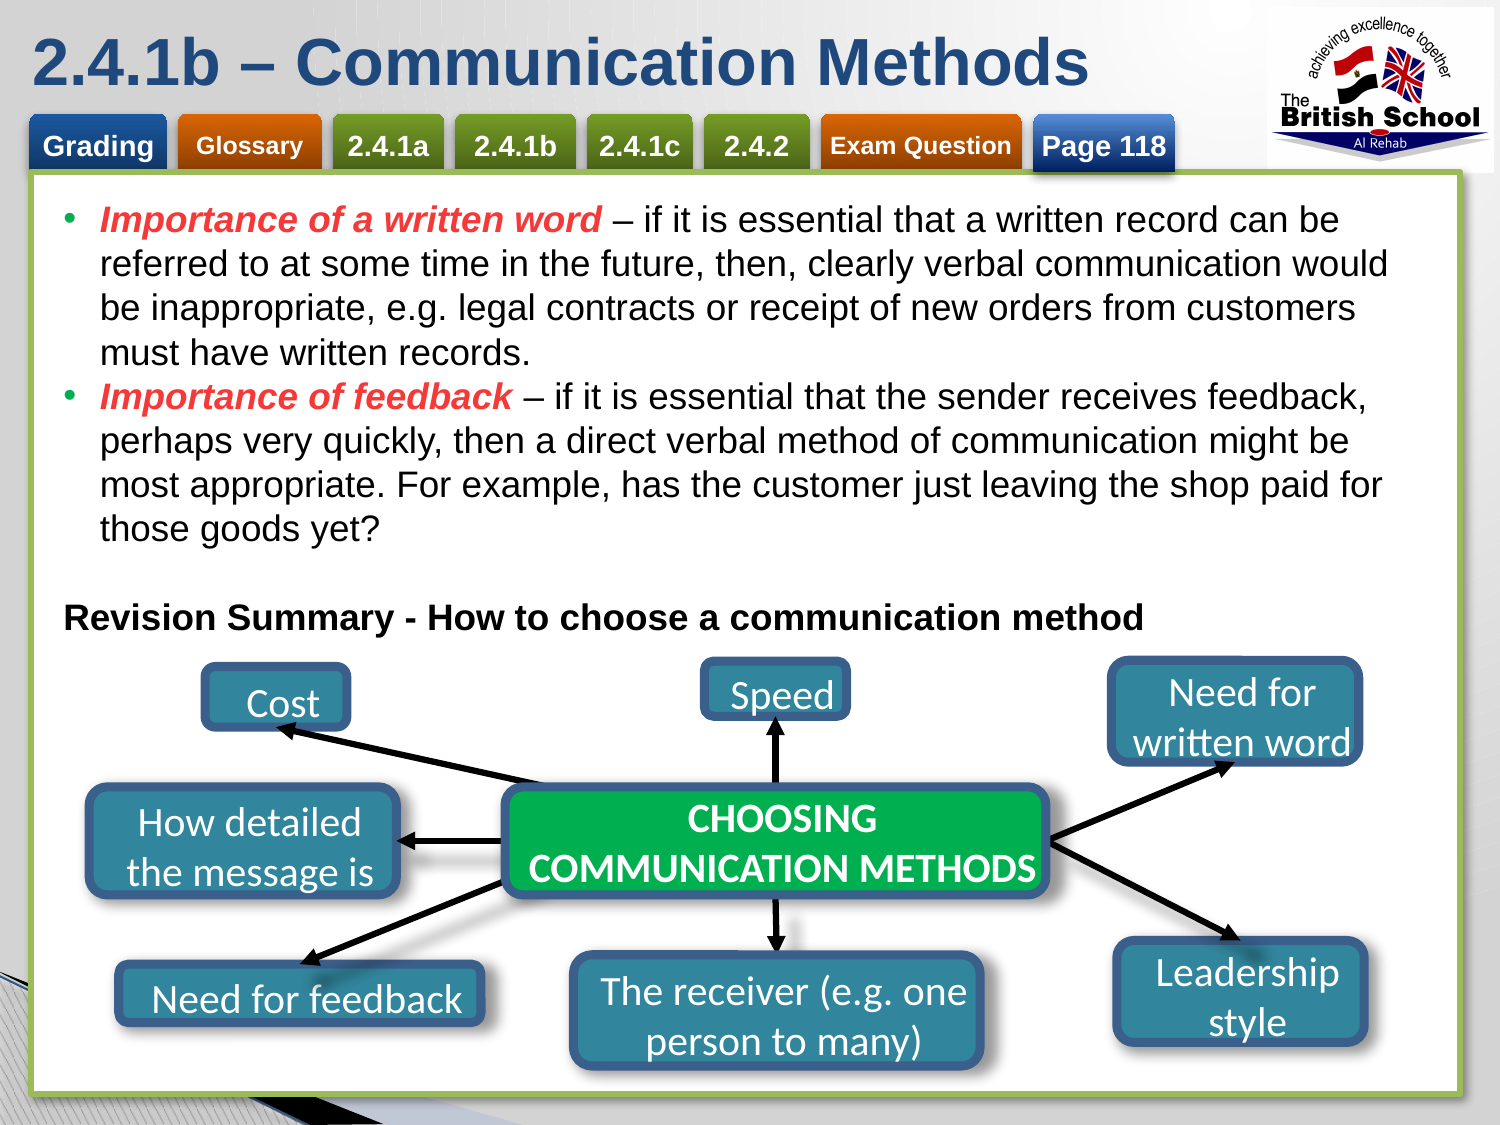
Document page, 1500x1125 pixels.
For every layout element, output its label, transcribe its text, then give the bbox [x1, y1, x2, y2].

text_box Importance of a written word – if it is essential that a written record can be referred to at some time in the future, then, clearly verbal communication would be inappropriate, e.g. legal contracts or receipt of new orders from customers must have written records. Importance of feedback – if it is essential that the sender receives feedback, perhaps very quickly, then a direct verbal method of communication might be most appropriate. For example, has the customer just leaving the shop paid for those goods yet? Revision Summary - How to choose a communication method [46, 188, 1435, 645]
picture [1267, 7, 1495, 173]
text_box How detailed the message is [84, 782, 401, 900]
text_box CHOOSING COMMUNICATION METHODS [500, 782, 1039, 900]
text_box Page 118 [1033, 113, 1176, 173]
text_box The receiver (e.g. one person to many) [568, 950, 985, 1071]
picture [281, 1114, 303, 1125]
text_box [204, 666, 591, 797]
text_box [704, 660, 847, 788]
text_box Leadership style [1112, 935, 1369, 1047]
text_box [1045, 840, 1241, 941]
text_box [299, 869, 534, 965]
title 2.4.1b – Communication Methods [17, 7, 1270, 110]
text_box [1045, 660, 1360, 842]
text_box Need for feedback [114, 959, 486, 1028]
